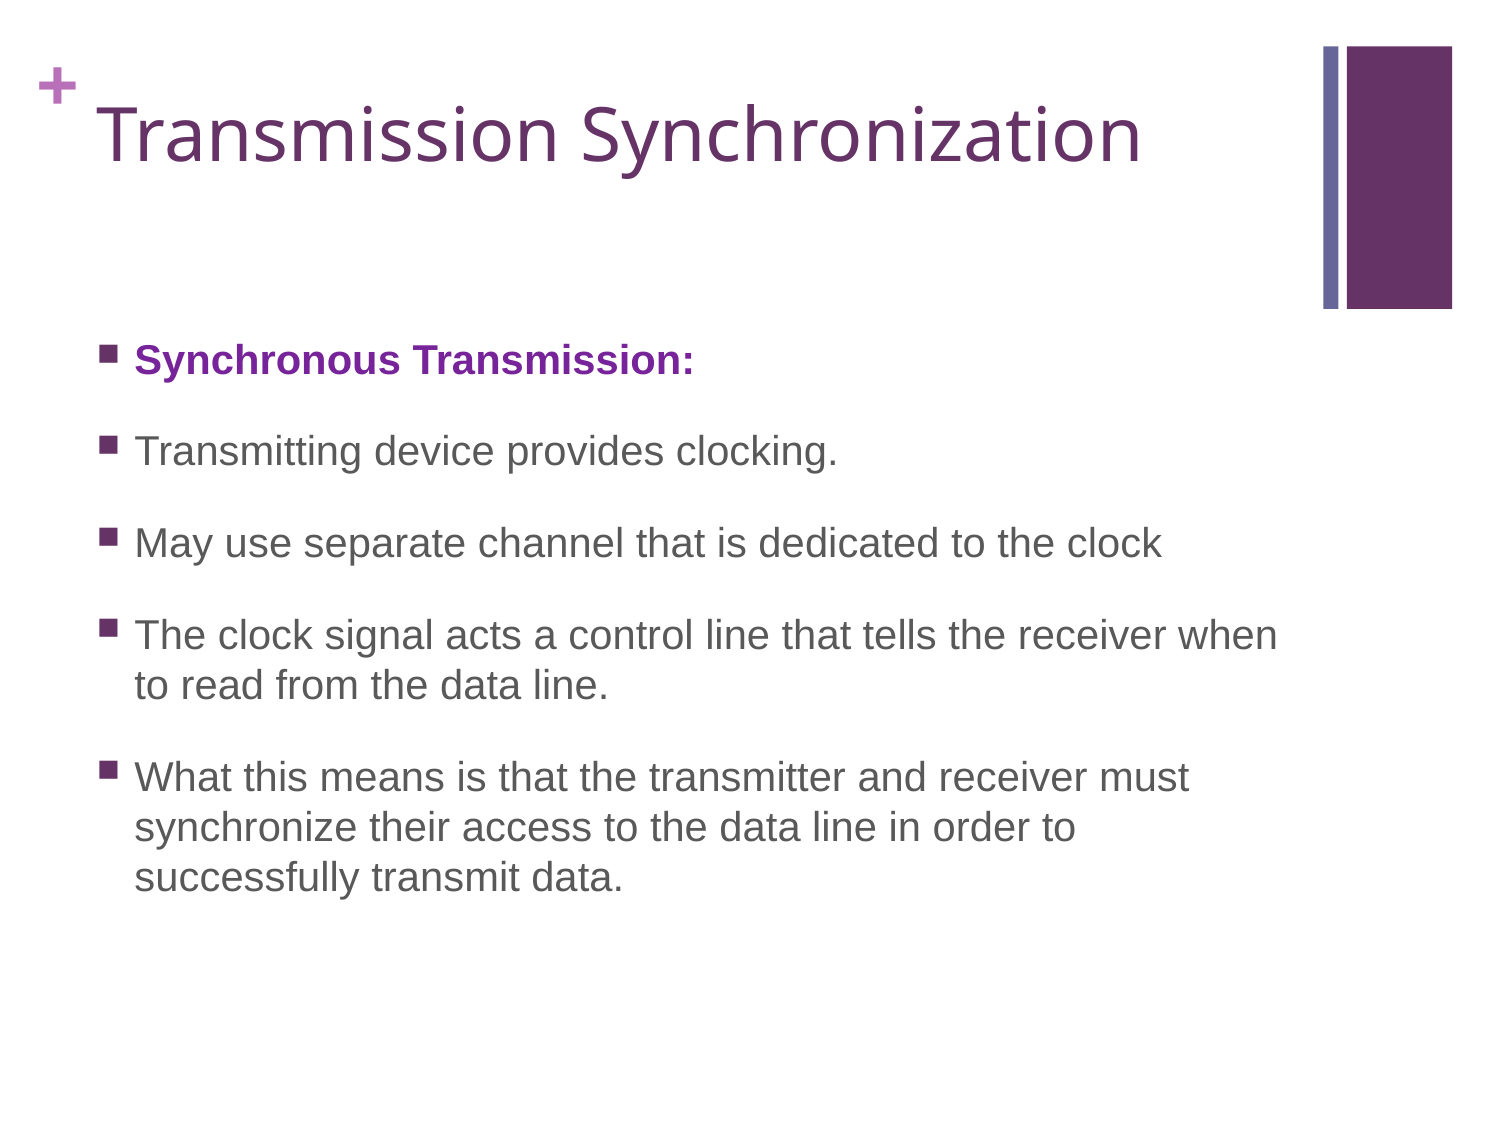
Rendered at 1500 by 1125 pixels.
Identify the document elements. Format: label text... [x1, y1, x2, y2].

title Transmission Synchronization [81, 79, 1322, 263]
list Synchronous Transmission: Transmitting device provides clocking. May use separate channel that is dedicated to the clock The clock signal acts a control line that tells the receiver when to read from the data line. What this means is that the transmitter and receiver must synchronize their access to the data line in order to successfully transmit data. [81, 324, 1322, 1005]
